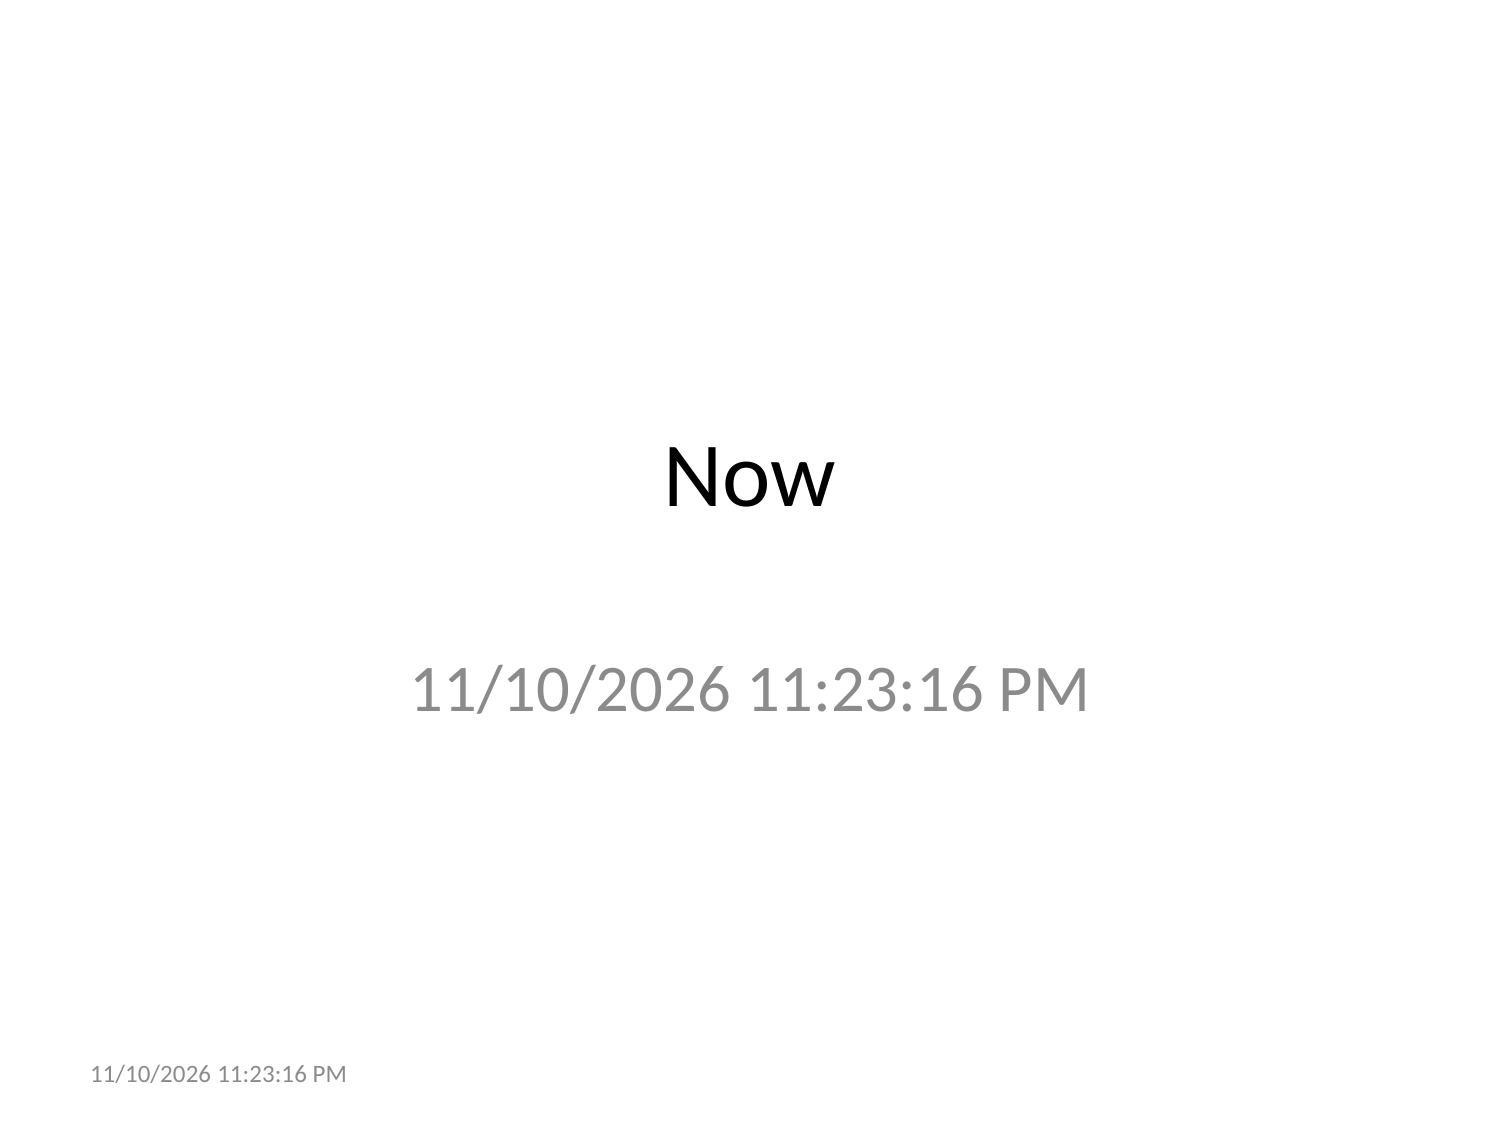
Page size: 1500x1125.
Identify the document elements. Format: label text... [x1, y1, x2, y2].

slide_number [75, 1042, 425, 1103]
title Now [112, 349, 1388, 591]
subtitle 2011-12-19 10:20:04 AM [225, 637, 1275, 925]
